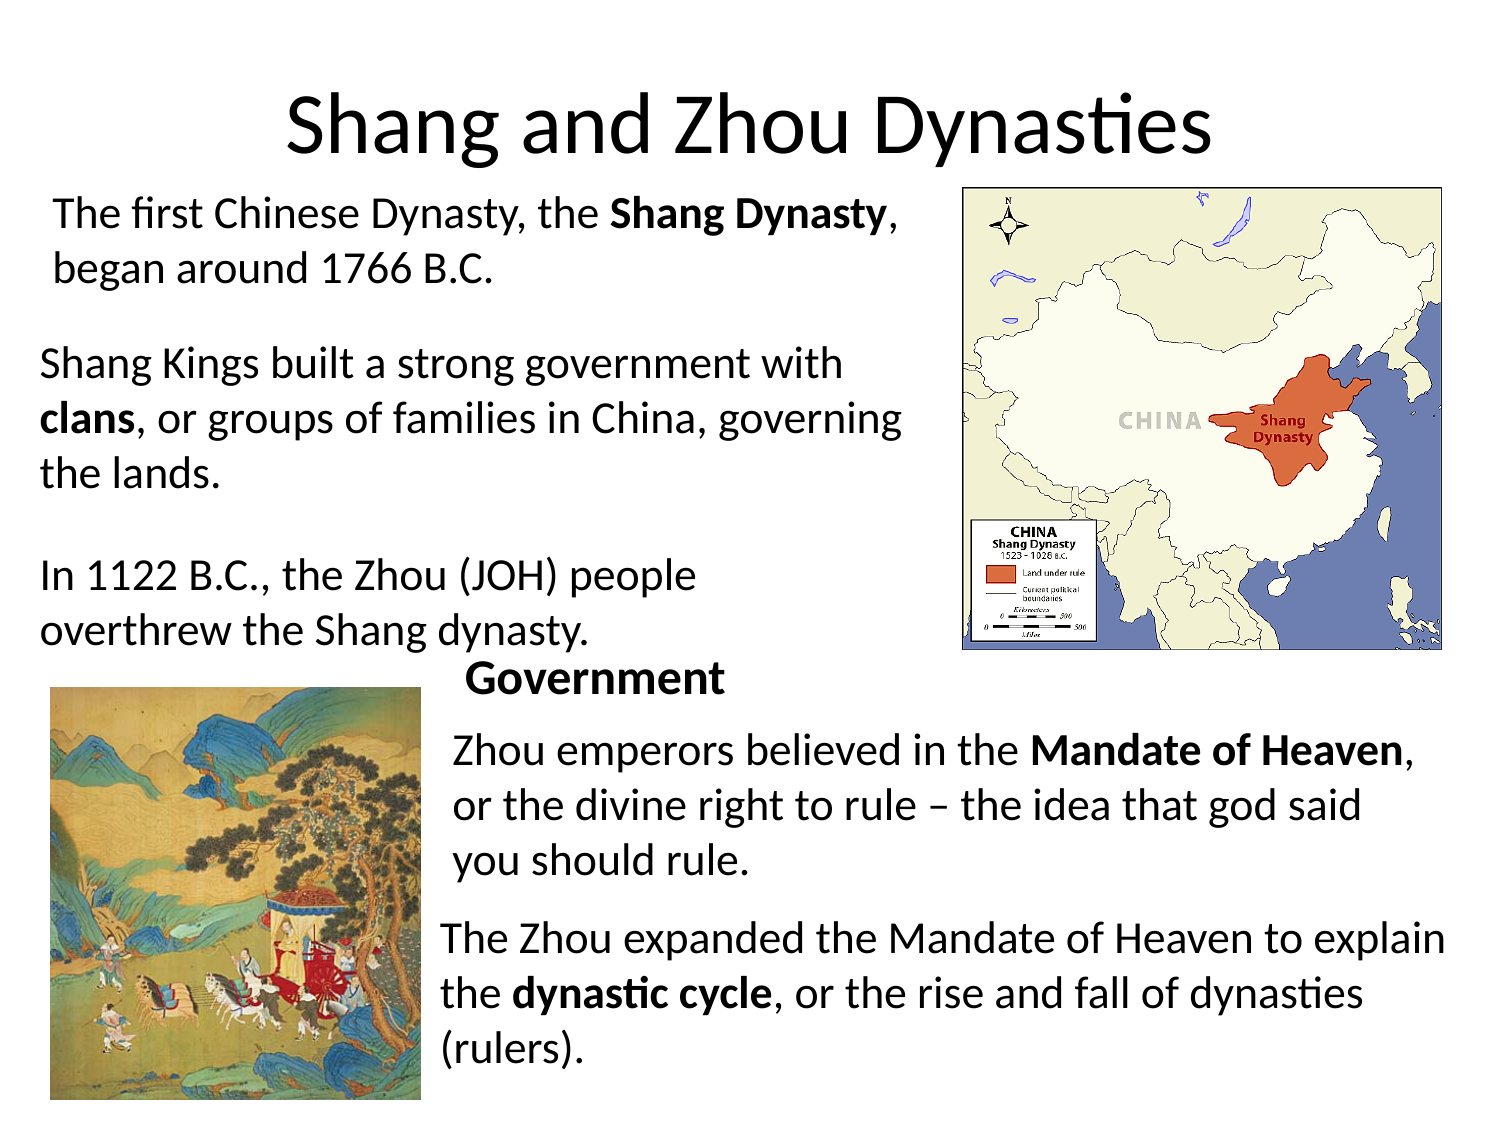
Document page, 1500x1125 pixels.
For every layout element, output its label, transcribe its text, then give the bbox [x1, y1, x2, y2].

text_box Government [449, 637, 1038, 713]
text_box The Zhou expanded the Mandate of Heaven to explain the dynastic cycle, or the rise and fall of dynasties (rulers). [424, 900, 1463, 1080]
picture [49, 687, 421, 1100]
text_box The first Chinese Dynasty, the Shang Dynasty, began around 1766 B.C. [37, 174, 950, 300]
picture [962, 187, 1442, 651]
text_box Zhou emperors believed in the Mandate of Heaven, or the divine right to rule – the idea that god said you should rule. [437, 712, 1450, 893]
text_box Shang Kings built a strong government with clans, or groups of families in China, governing the lands. [24, 324, 925, 505]
text_box In 1122 B.C., the Zhou (JOH) people overthrew the Shang dynasty. [24, 537, 913, 663]
title Shang and Zhou Dynasties [75, 24, 1425, 213]
